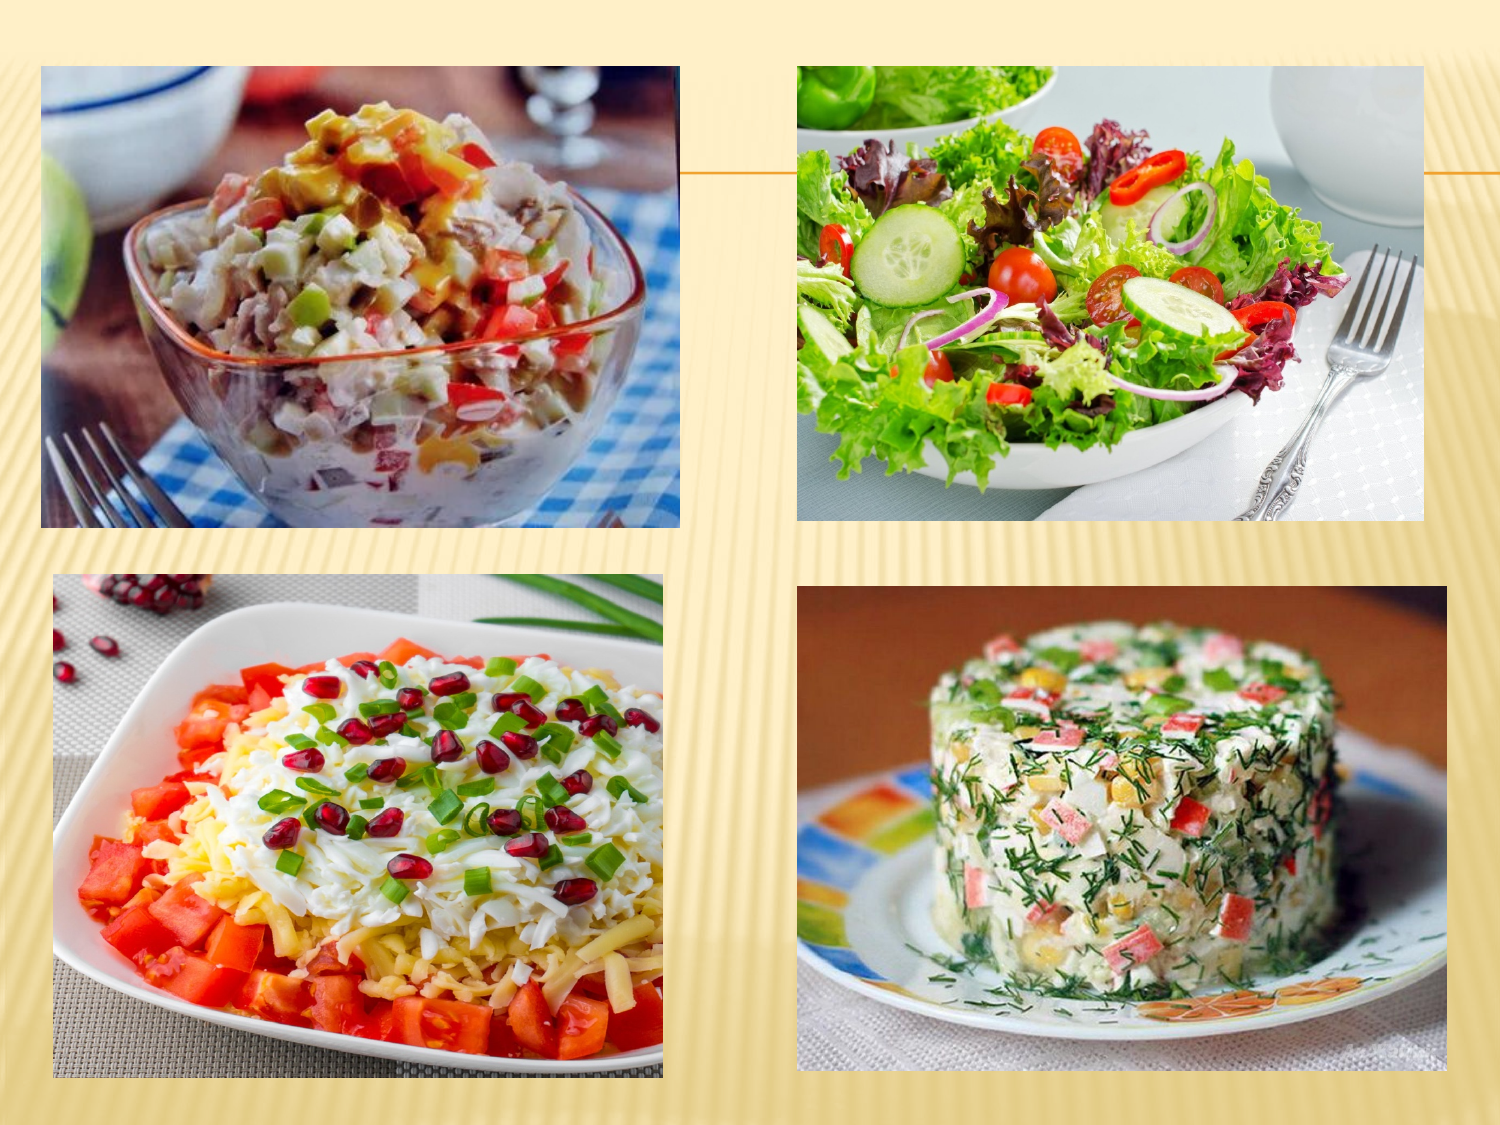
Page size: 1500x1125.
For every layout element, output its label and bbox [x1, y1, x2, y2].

picture [40, 66, 680, 529]
picture [52, 573, 664, 1079]
picture [796, 585, 1447, 1071]
picture [796, 66, 1424, 521]
